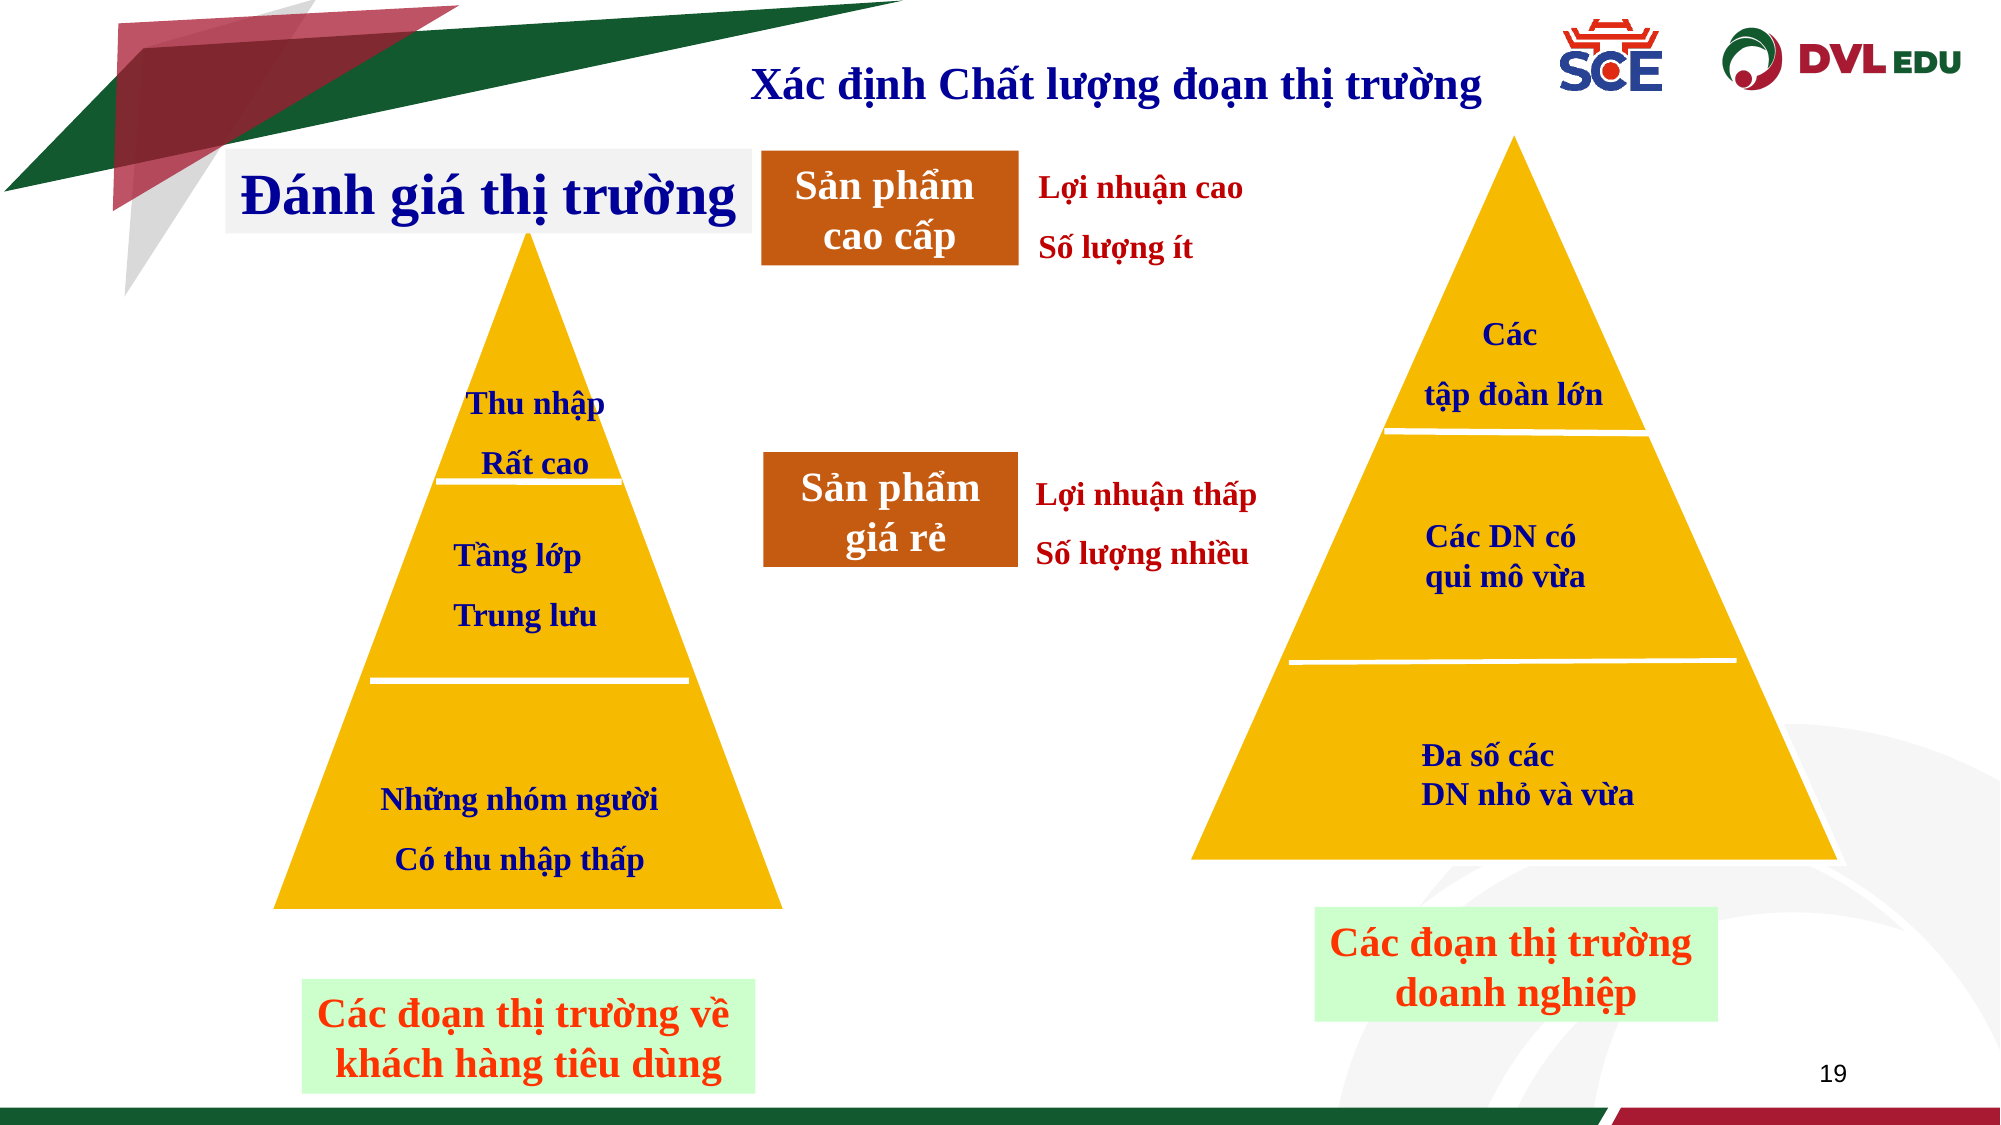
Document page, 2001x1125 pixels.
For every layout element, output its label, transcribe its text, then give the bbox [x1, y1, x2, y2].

text_box 19 [1412, 1042, 1863, 1103]
text_box Xác định Chất lượng đoạn thị trường [735, 46, 1548, 117]
text_box Đa số các DN nhỏ và vừa [1406, 685, 1650, 820]
picture [1559, 19, 1667, 91]
text_box [1186, 362, 1843, 863]
text_box Các tập đoàn lớn [1409, 284, 1619, 420]
text_box [268, 427, 788, 913]
text_box [469, 234, 587, 374]
text_box Tầng lớp Trung lưu [438, 505, 613, 641]
text_box Những nhóm người Có thu nhập thấp [365, 749, 675, 885]
text_box Các đoạn thị trường doanh nghiệp [1314, 906, 1718, 1022]
text_box Sản phẩm giá rẻ [763, 452, 1018, 567]
text_box Các đoạn thị trường về khách hàng tiêu dùng [301, 978, 756, 1094]
text_box Các DN có qui mô vừa [1410, 506, 1601, 602]
text_box Lợi nhuận cao Số lượng ít [1023, 138, 1259, 273]
text_box [1444, 127, 1585, 284]
text_box Sản phẩm cao cấp [761, 150, 1019, 266]
text_box Thu nhập Rất cao [450, 374, 621, 489]
text_box Đánh giá thị trường [225, 148, 753, 234]
picture [1722, 27, 1961, 91]
text_box Lợi nhuận thấp Số lượng nhiều [1020, 444, 1273, 579]
